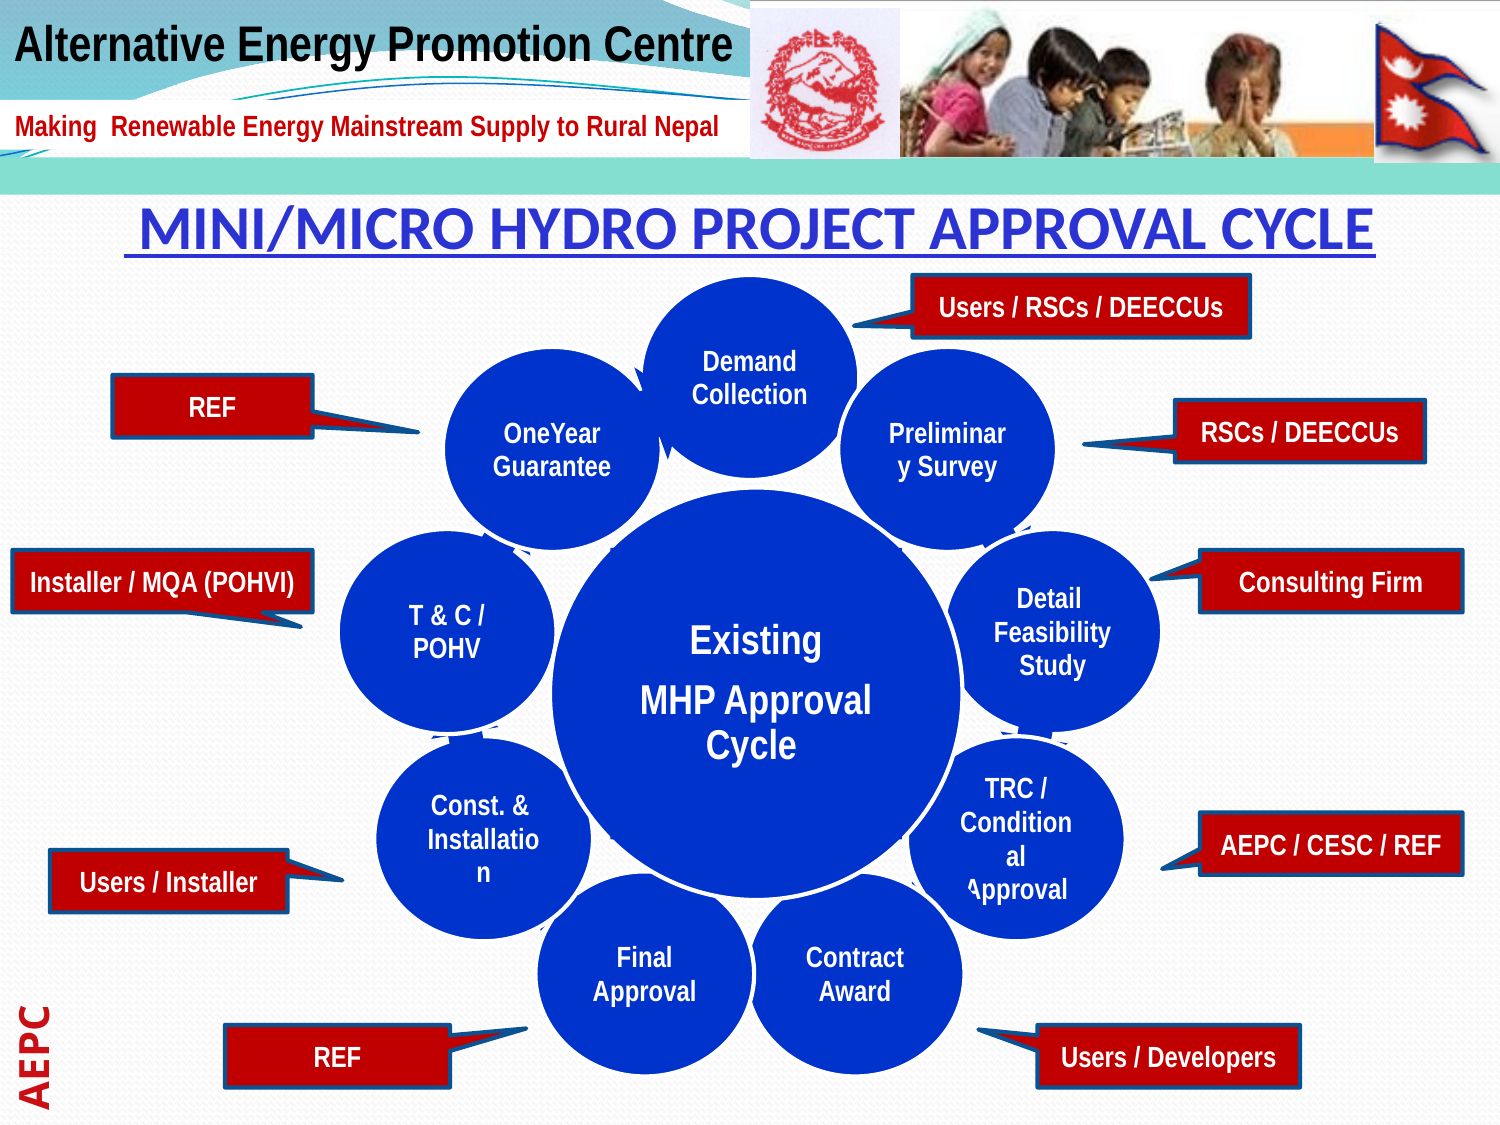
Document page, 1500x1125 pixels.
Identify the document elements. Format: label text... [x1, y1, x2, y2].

text_box REF [110, 372, 305, 440]
text_box AEPC / CESC / REF [1195, 810, 1465, 877]
text_box Consulting Firm [1195, 547, 1465, 615]
text_box Installer / MQA (POHVI) [10, 547, 305, 629]
text_box Users / Developers [1195, 1022, 1303, 1090]
title Mini/Micro Hydro Project Approval Cycle [37, 174, 1463, 263]
text_box REF [222, 1022, 305, 1090]
text_box Users / Installer [47, 847, 305, 915]
picture [750, 0, 1500, 163]
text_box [549, 487, 963, 901]
text_box Users / RSCs / DEECCUs [910, 272, 1253, 340]
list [312, 274, 1188, 1096]
text_box RSCs / DEECCUs [1195, 397, 1428, 465]
